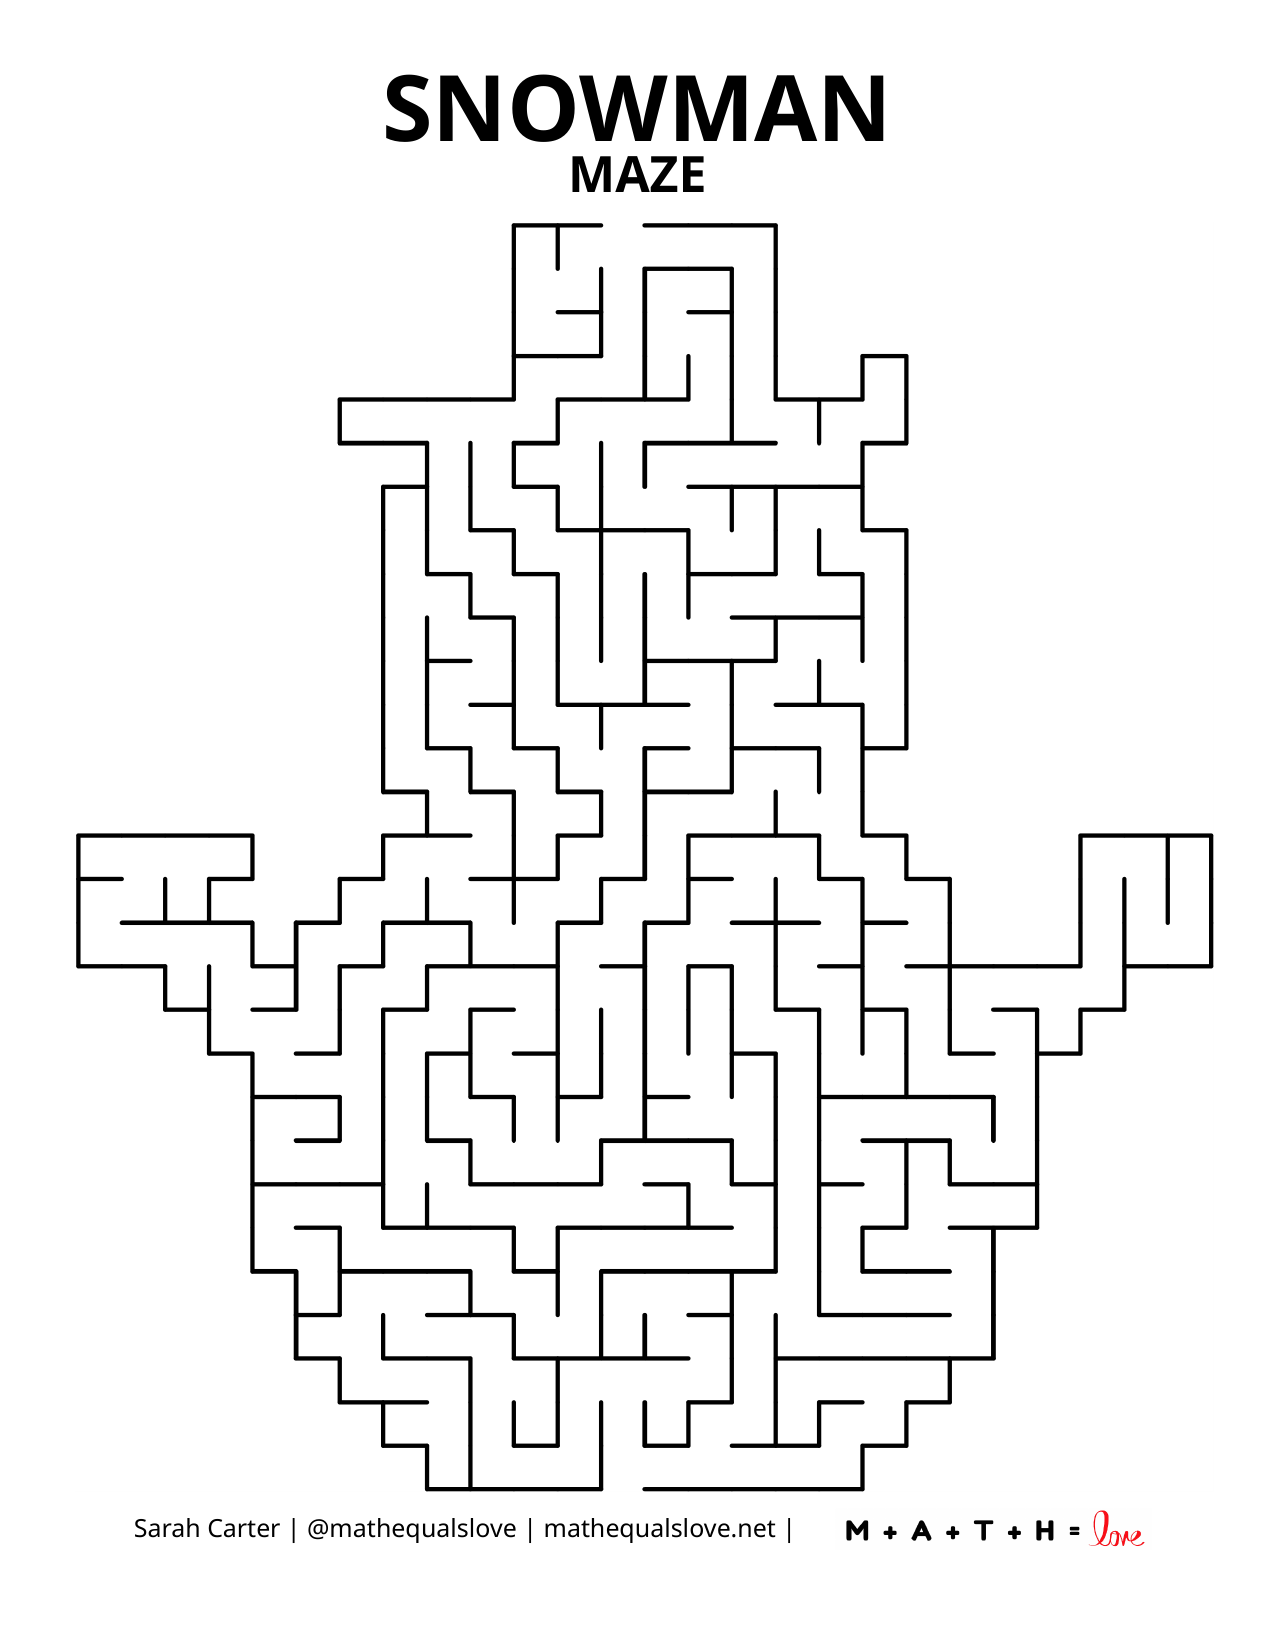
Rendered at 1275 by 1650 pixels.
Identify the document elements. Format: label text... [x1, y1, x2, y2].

picture [834, 1507, 1153, 1551]
text_box Sarah Carter | @mathequalslove | mathequalslove.net | [119, 1505, 1199, 1550]
text_box SNOWMAN [97, 50, 1177, 160]
picture [74, 222, 1214, 1493]
text_box MAZE [318, 135, 957, 211]
